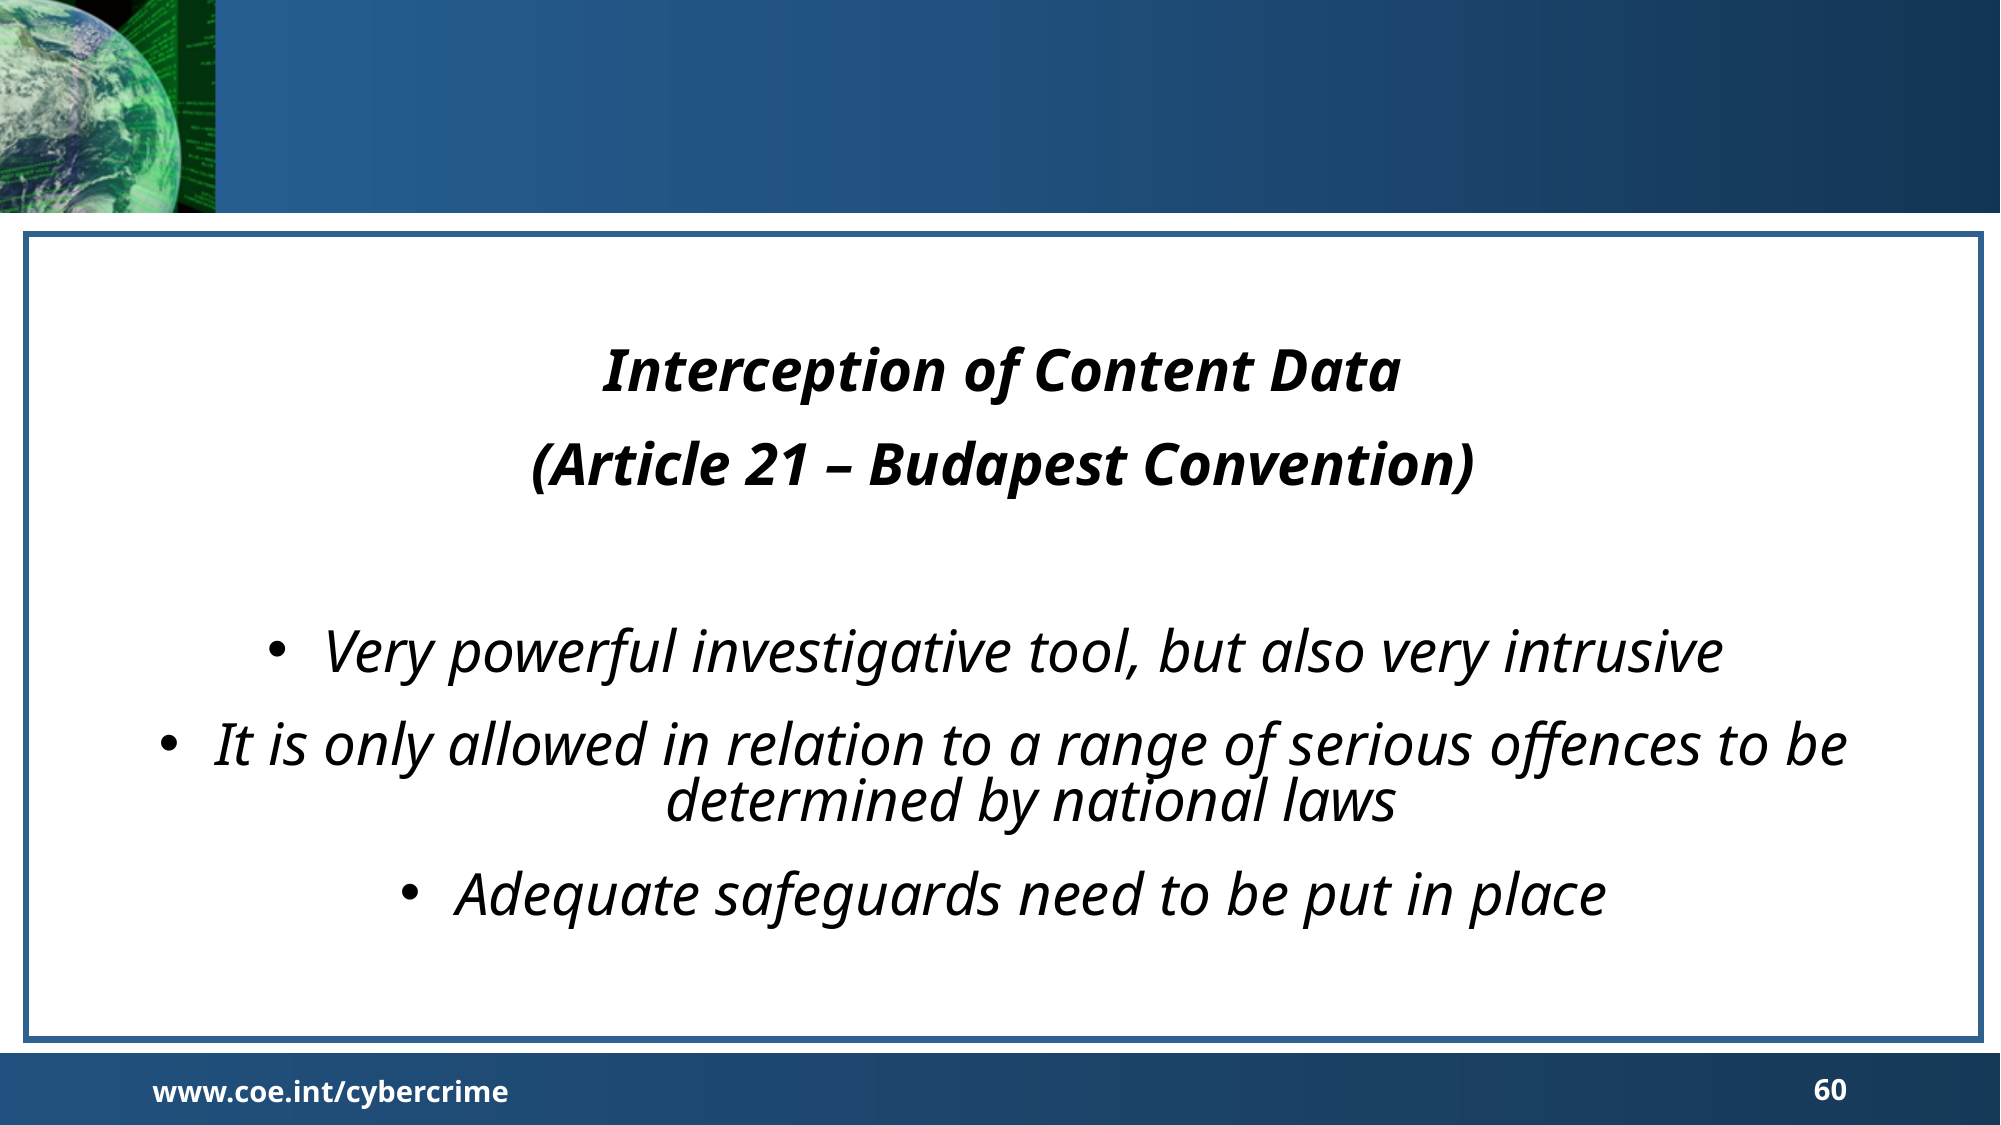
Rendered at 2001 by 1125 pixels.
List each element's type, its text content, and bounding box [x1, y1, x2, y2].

slide_number 60 [1412, 1061, 1863, 1121]
text_box Interception of Content Data (Article 21 – Budapest Convention) Very powerful investigative tool, but also very intrusive It is only allowed in relation to a range of serious offences to be determined by national laws Adequate safeguards need to be put in place [26, 233, 1982, 1040]
slide_number www.coe.int/cybercrime [137, 1061, 588, 1121]
picture [0, 0, 2000, 213]
